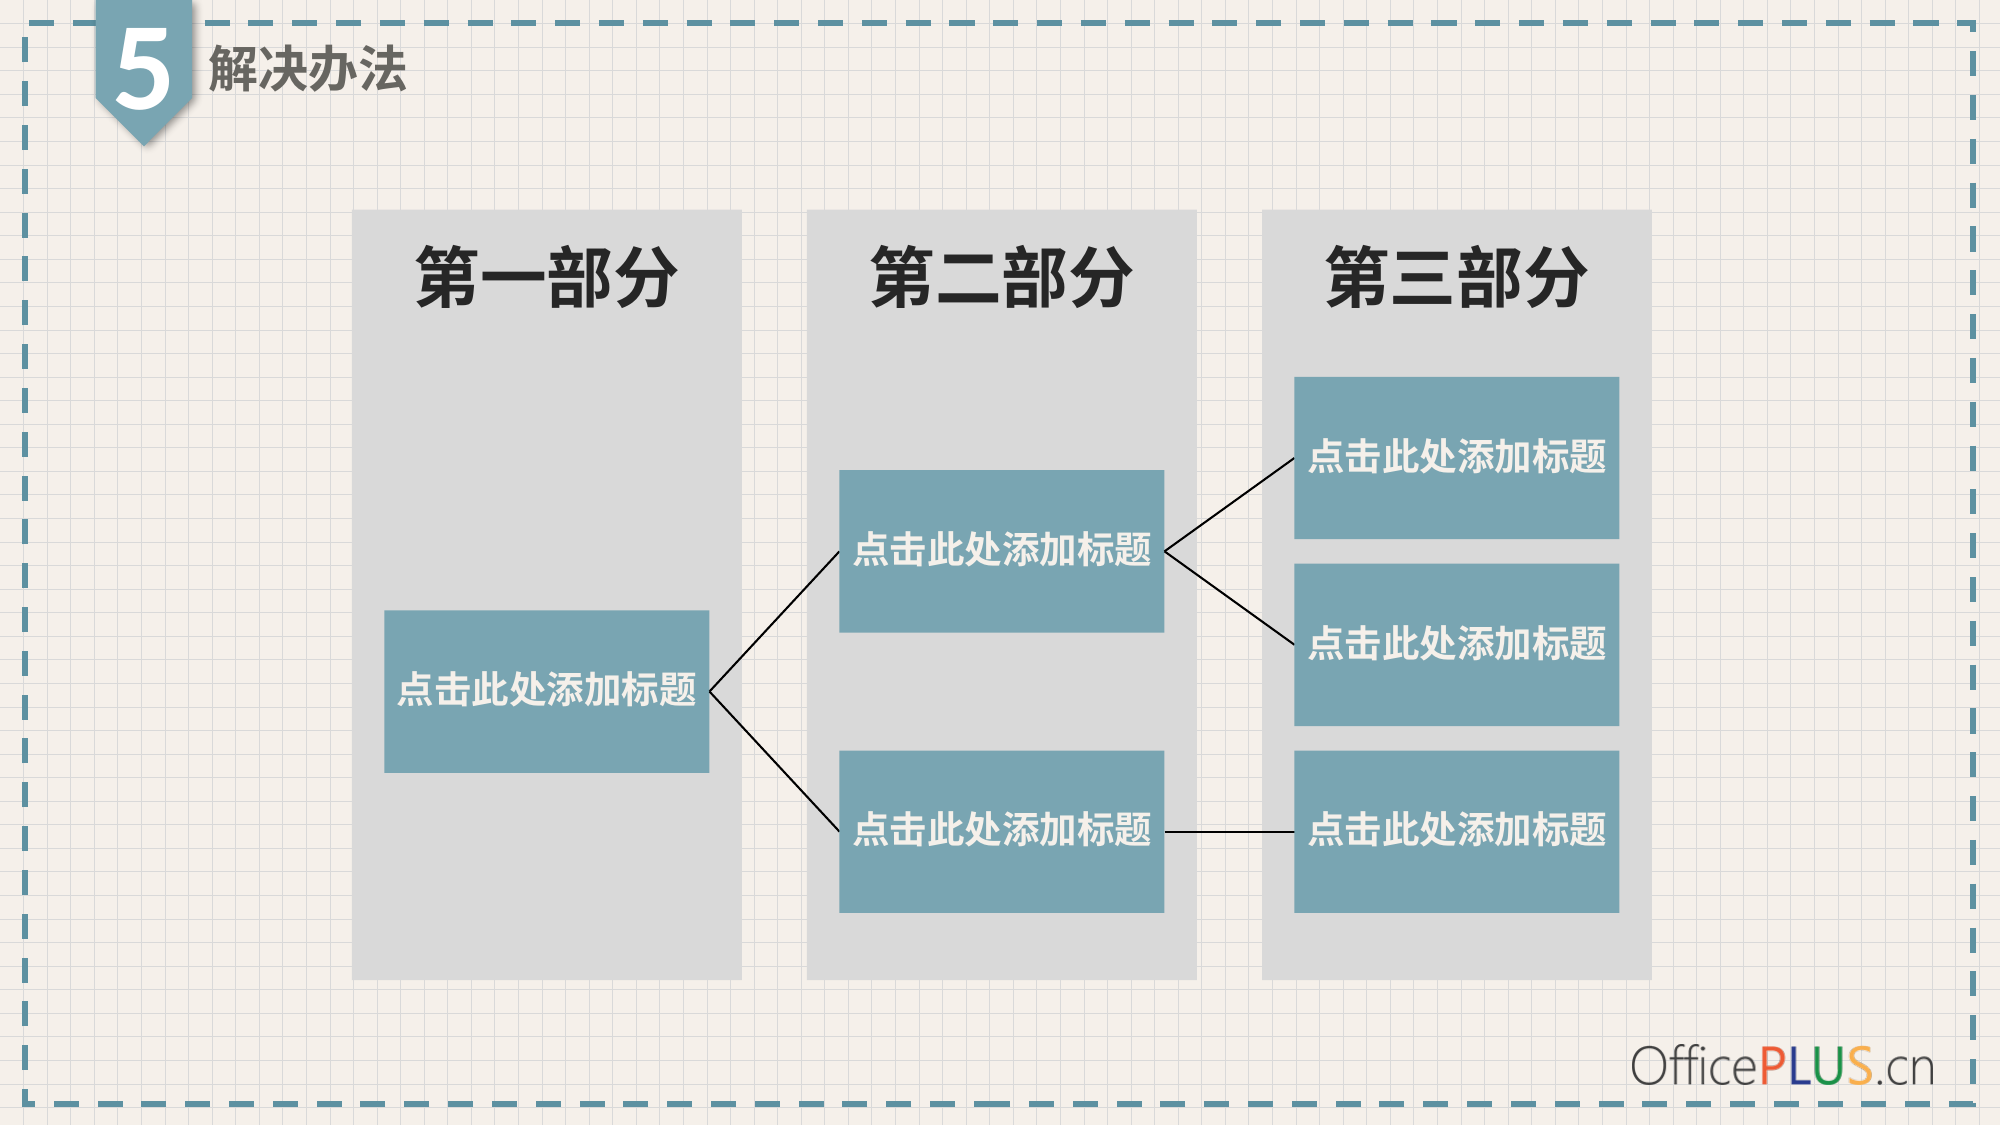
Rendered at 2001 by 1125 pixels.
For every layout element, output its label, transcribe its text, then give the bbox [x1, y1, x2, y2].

text_box 点击此处添加标题 [838, 469, 1165, 634]
text_box [351, 209, 742, 981]
text_box [708, 551, 838, 692]
text_box [806, 554, 1197, 831]
text_box [1163, 550, 1293, 645]
text_box [708, 690, 838, 832]
text_box [806, 209, 1197, 584]
text_box [1262, 209, 1652, 981]
picture [1632, 1044, 1933, 1085]
text_box 5 [97, 0, 191, 142]
text_box 解决办法 [200, 30, 424, 105]
text_box 点击此处添加标题 [838, 749, 1165, 914]
text_box 点击此处添加标题 [1293, 376, 1621, 540]
text_box [806, 799, 1197, 981]
text_box 第二部分 [853, 228, 1151, 324]
text_box 第三部分 [1308, 228, 1606, 324]
text_box 点击此处添加标题 [1293, 563, 1621, 727]
text_box [138, 142, 150, 148]
text_box [1163, 457, 1293, 551]
text_box 点击此处添加标题 [383, 609, 710, 774]
text_box 点击此处添加标题 [1293, 749, 1621, 914]
text_box 第一部分 [398, 228, 696, 324]
